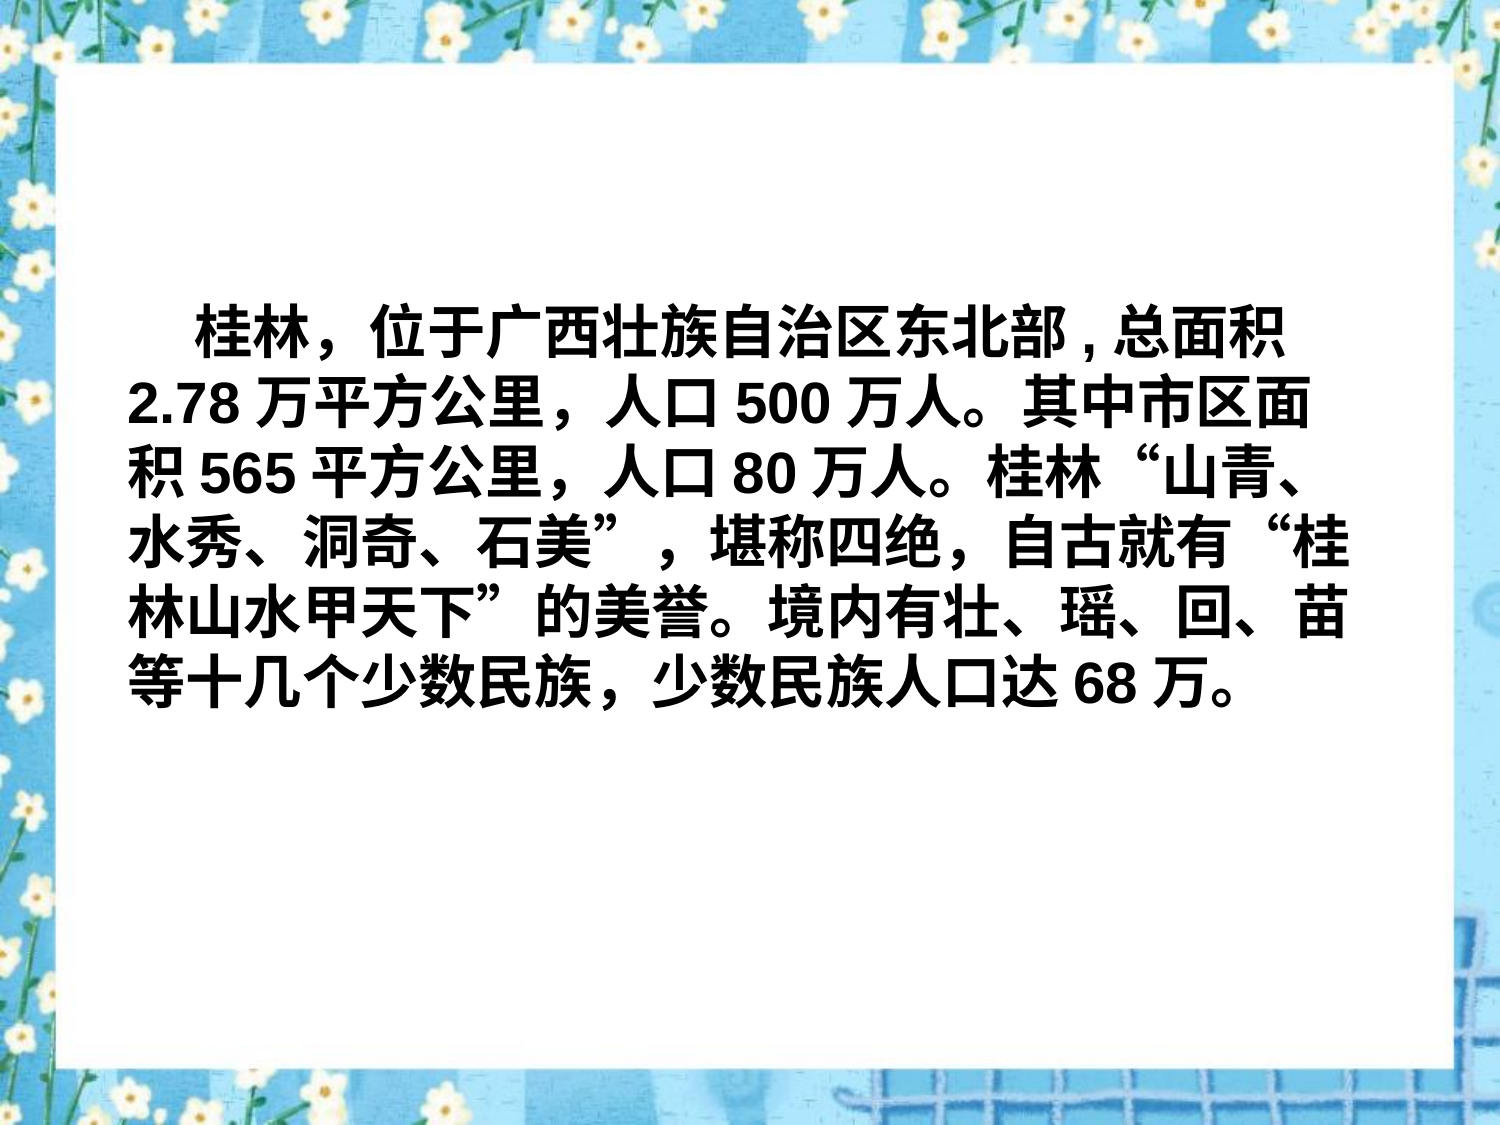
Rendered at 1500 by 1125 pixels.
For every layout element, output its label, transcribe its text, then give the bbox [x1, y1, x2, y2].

picture [0, 0, 1500, 1125]
text_box 桂林，位于广西壮族自治区东北部,总面积2.78万平方公里，人口500万人。其中市区面积565平方公里，人口80万人。桂林“山青、水秀、洞奇、石美”，堪称四绝，自古就有“桂林山水甲天下”的美誉。境内有壮、瑶、回、苗等十几个少数民族，少数民族人口达68万。 [112, 287, 1375, 723]
